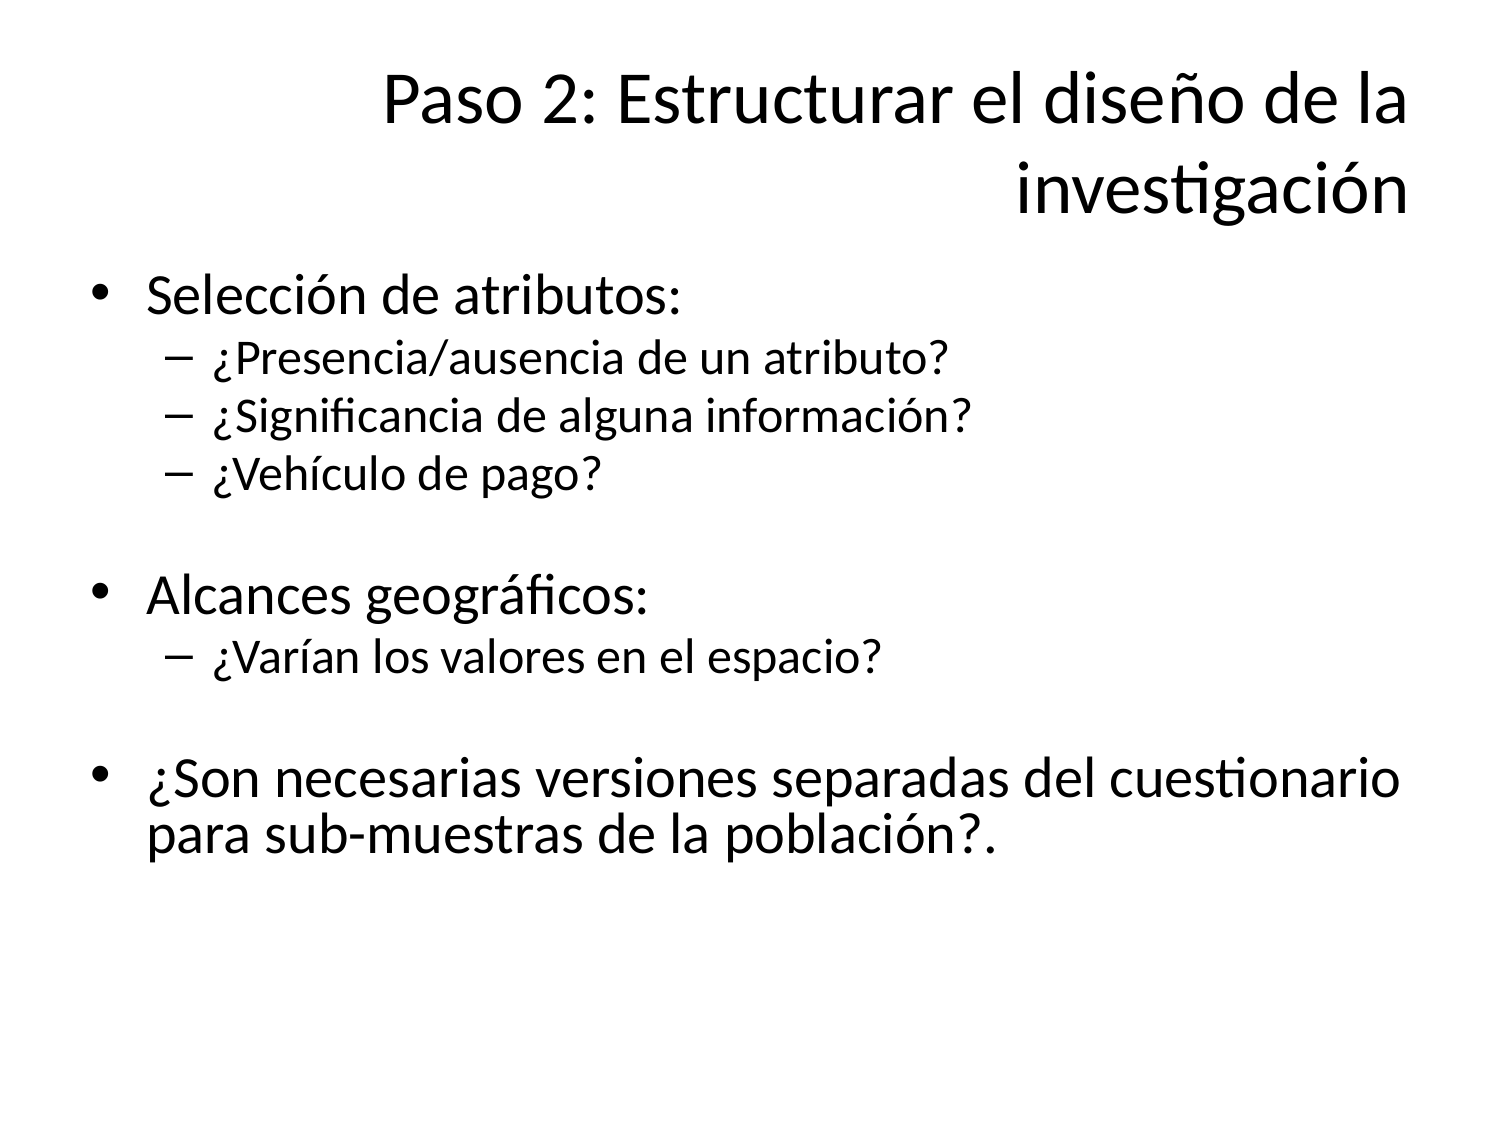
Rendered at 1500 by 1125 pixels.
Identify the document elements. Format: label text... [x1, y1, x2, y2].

title Paso 2: Estructurar el diseño de la investigación [75, 45, 1425, 233]
list Selección de atributos: ¿Presencia/ausencia de un atributo? ¿Significancia de alguna información? ¿Vehículo de pago? Alcances geográficos: ¿Varían los valores en el espacio? ¿Son necesarias versiones separadas del cuestionario para sub-muestras de la población?. [75, 262, 1425, 1005]
